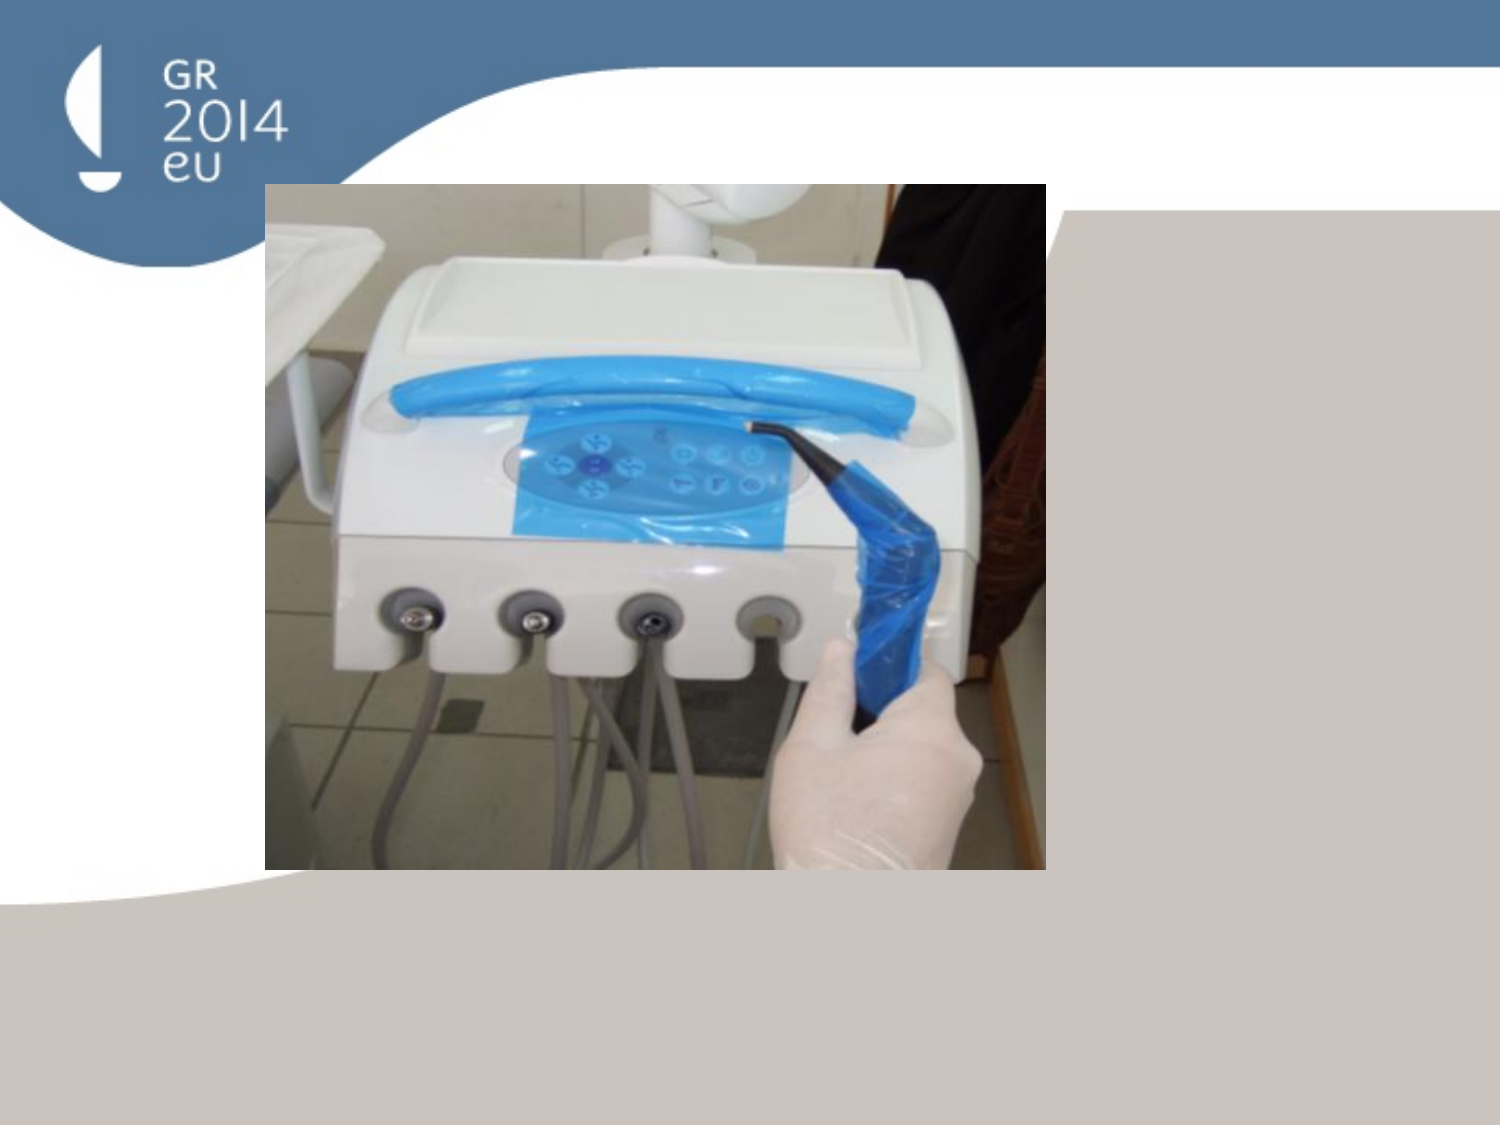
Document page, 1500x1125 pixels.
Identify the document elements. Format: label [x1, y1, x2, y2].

picture [265, 184, 1046, 870]
